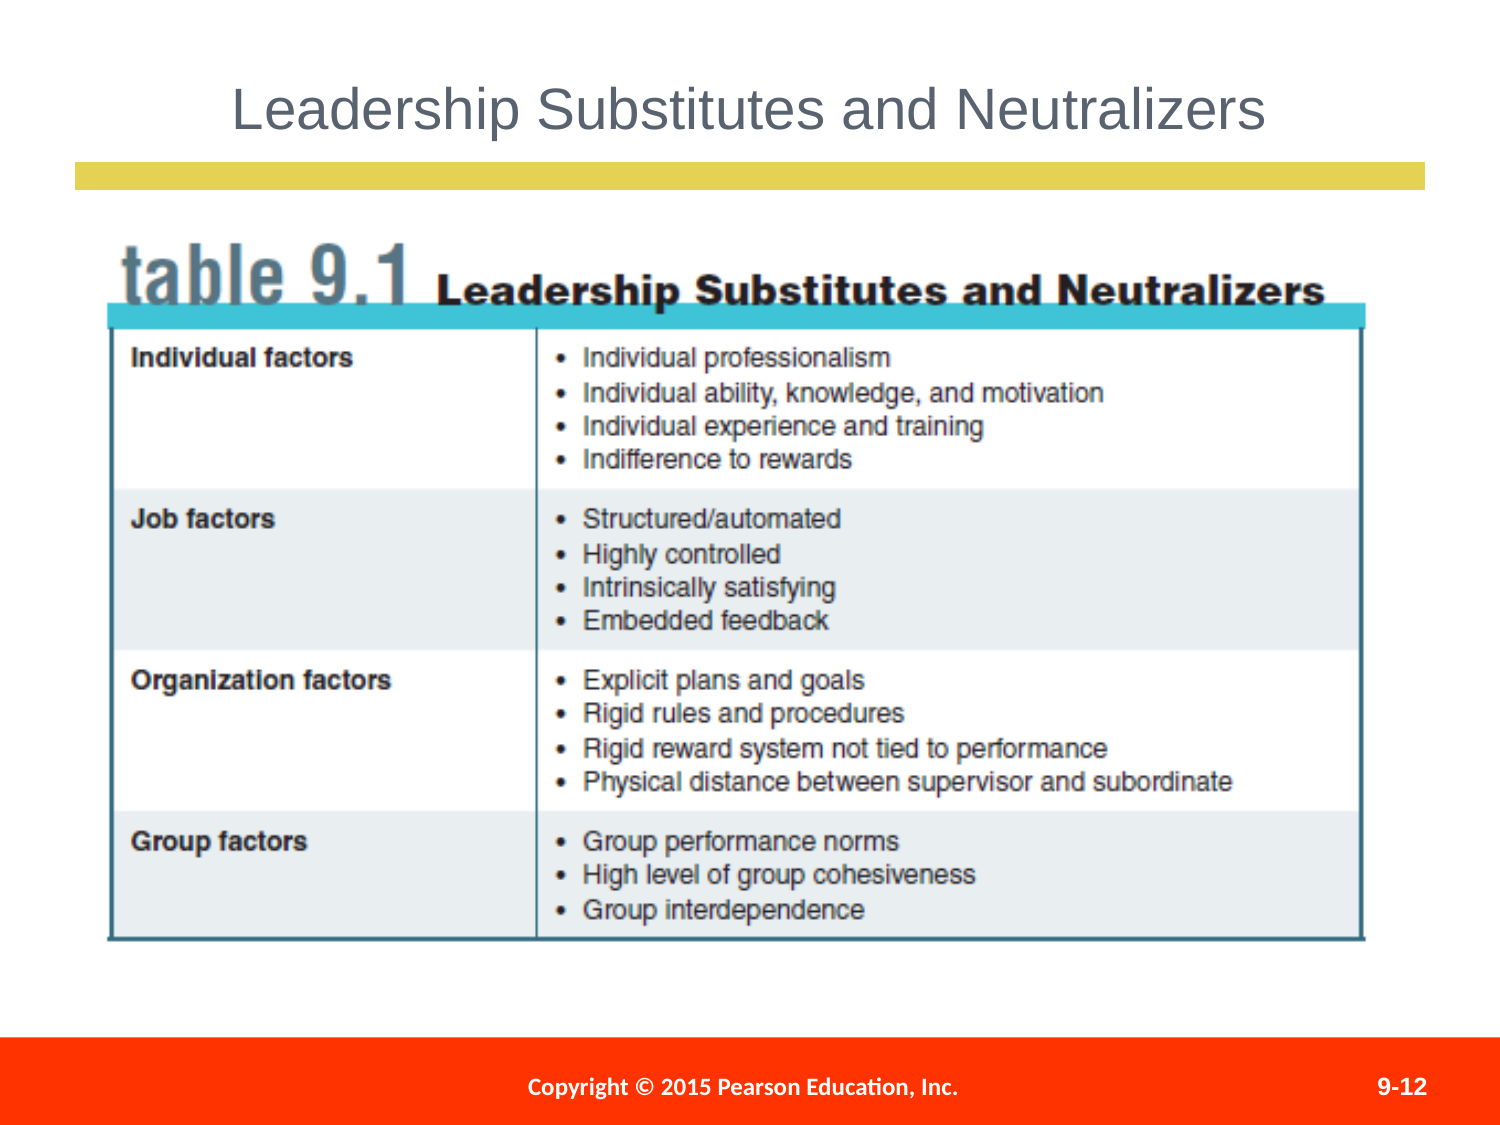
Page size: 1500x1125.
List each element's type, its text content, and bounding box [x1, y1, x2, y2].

title Leadership Substitutes and Neutralizers [74, 12, 1426, 201]
picture [99, 224, 1418, 976]
